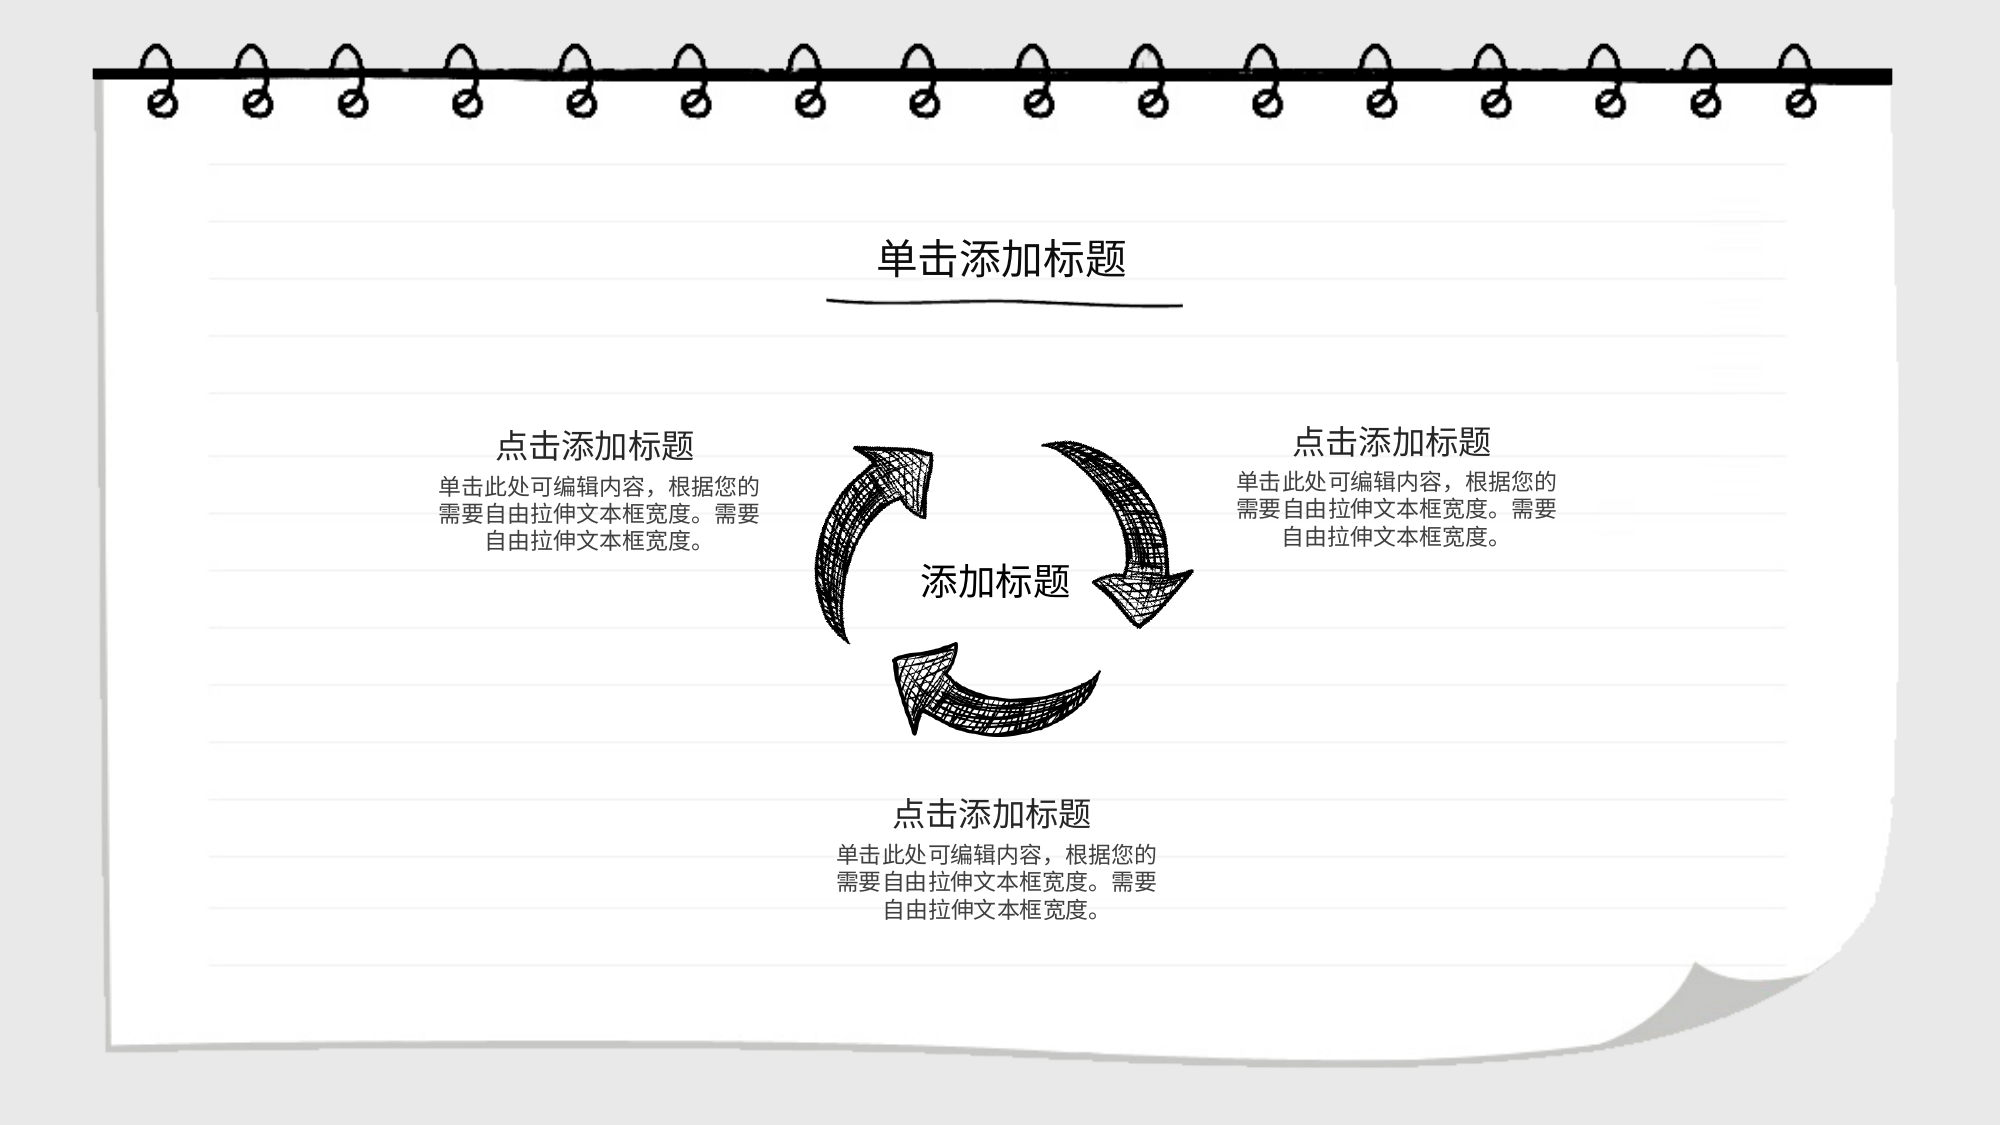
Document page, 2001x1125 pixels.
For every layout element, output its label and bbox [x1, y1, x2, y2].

picture [49, 17, 1935, 1106]
text_box [750, 409, 1231, 809]
text_box [817, 786, 1177, 932]
text_box [1217, 413, 1577, 559]
text_box [420, 418, 780, 591]
text_box [826, 225, 1183, 321]
